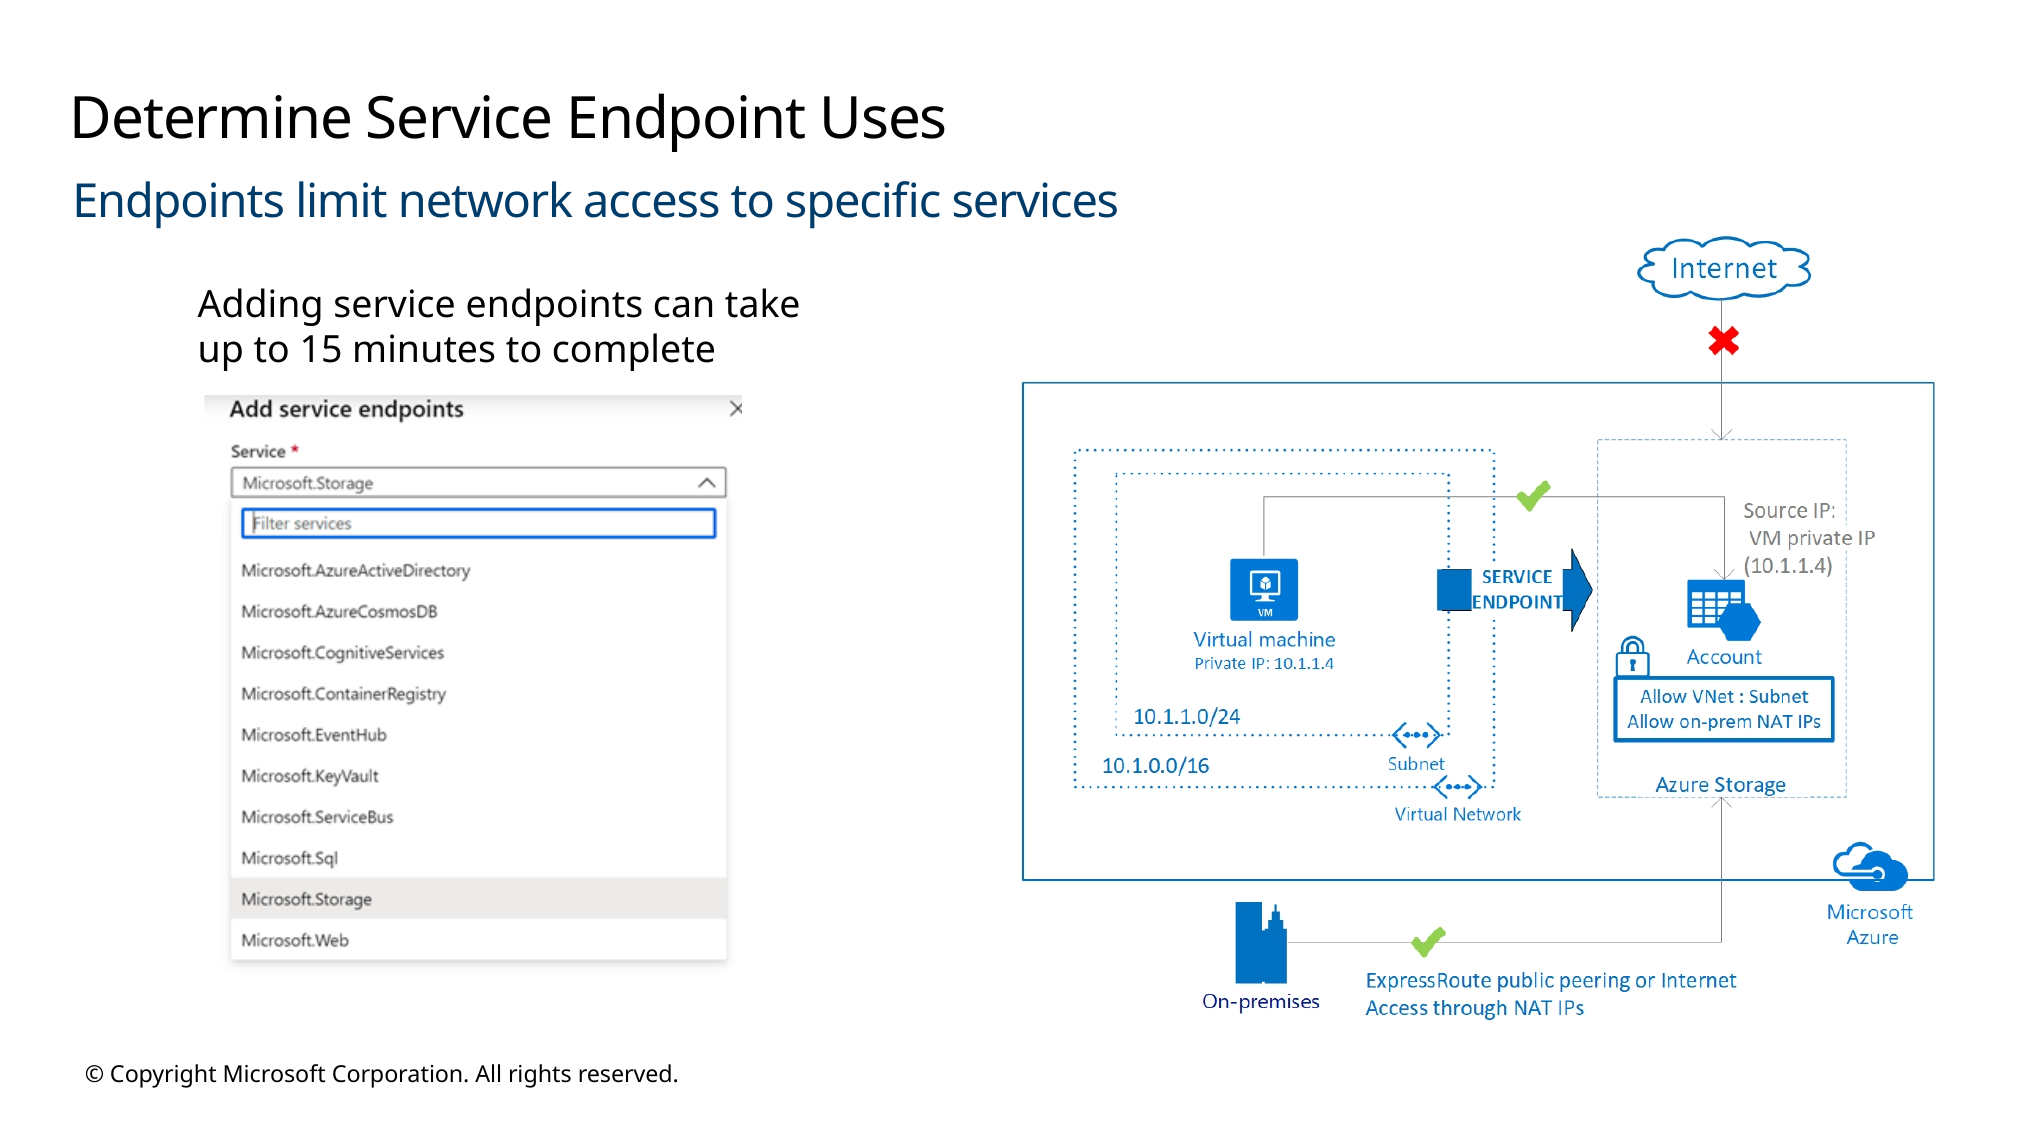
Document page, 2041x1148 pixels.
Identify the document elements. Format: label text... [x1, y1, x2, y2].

list Endpoints limit network access to specific services [72, 163, 1970, 236]
text_box Adding service endpoints can take up to 15 minutes to complete [182, 272, 825, 378]
title Determine Service Endpoint Uses [70, 73, 1968, 182]
picture [203, 394, 743, 979]
picture [1020, 235, 1936, 1033]
